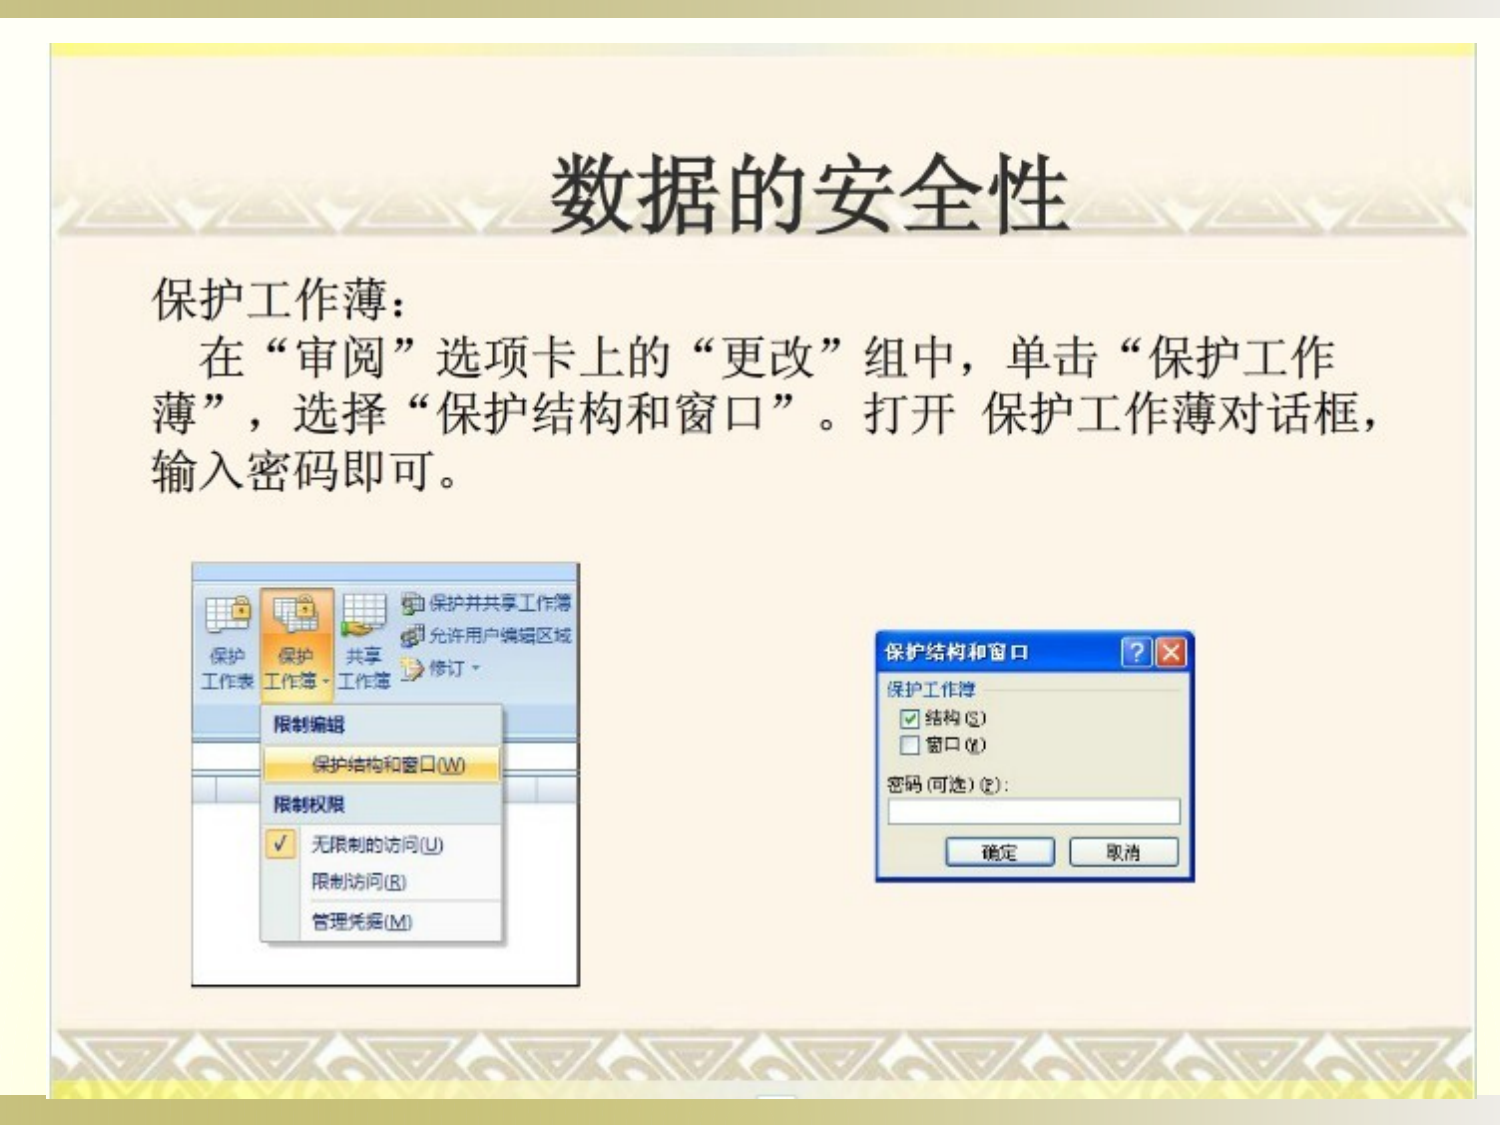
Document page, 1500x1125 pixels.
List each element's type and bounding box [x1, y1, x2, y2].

picture [46, 43, 1478, 1100]
